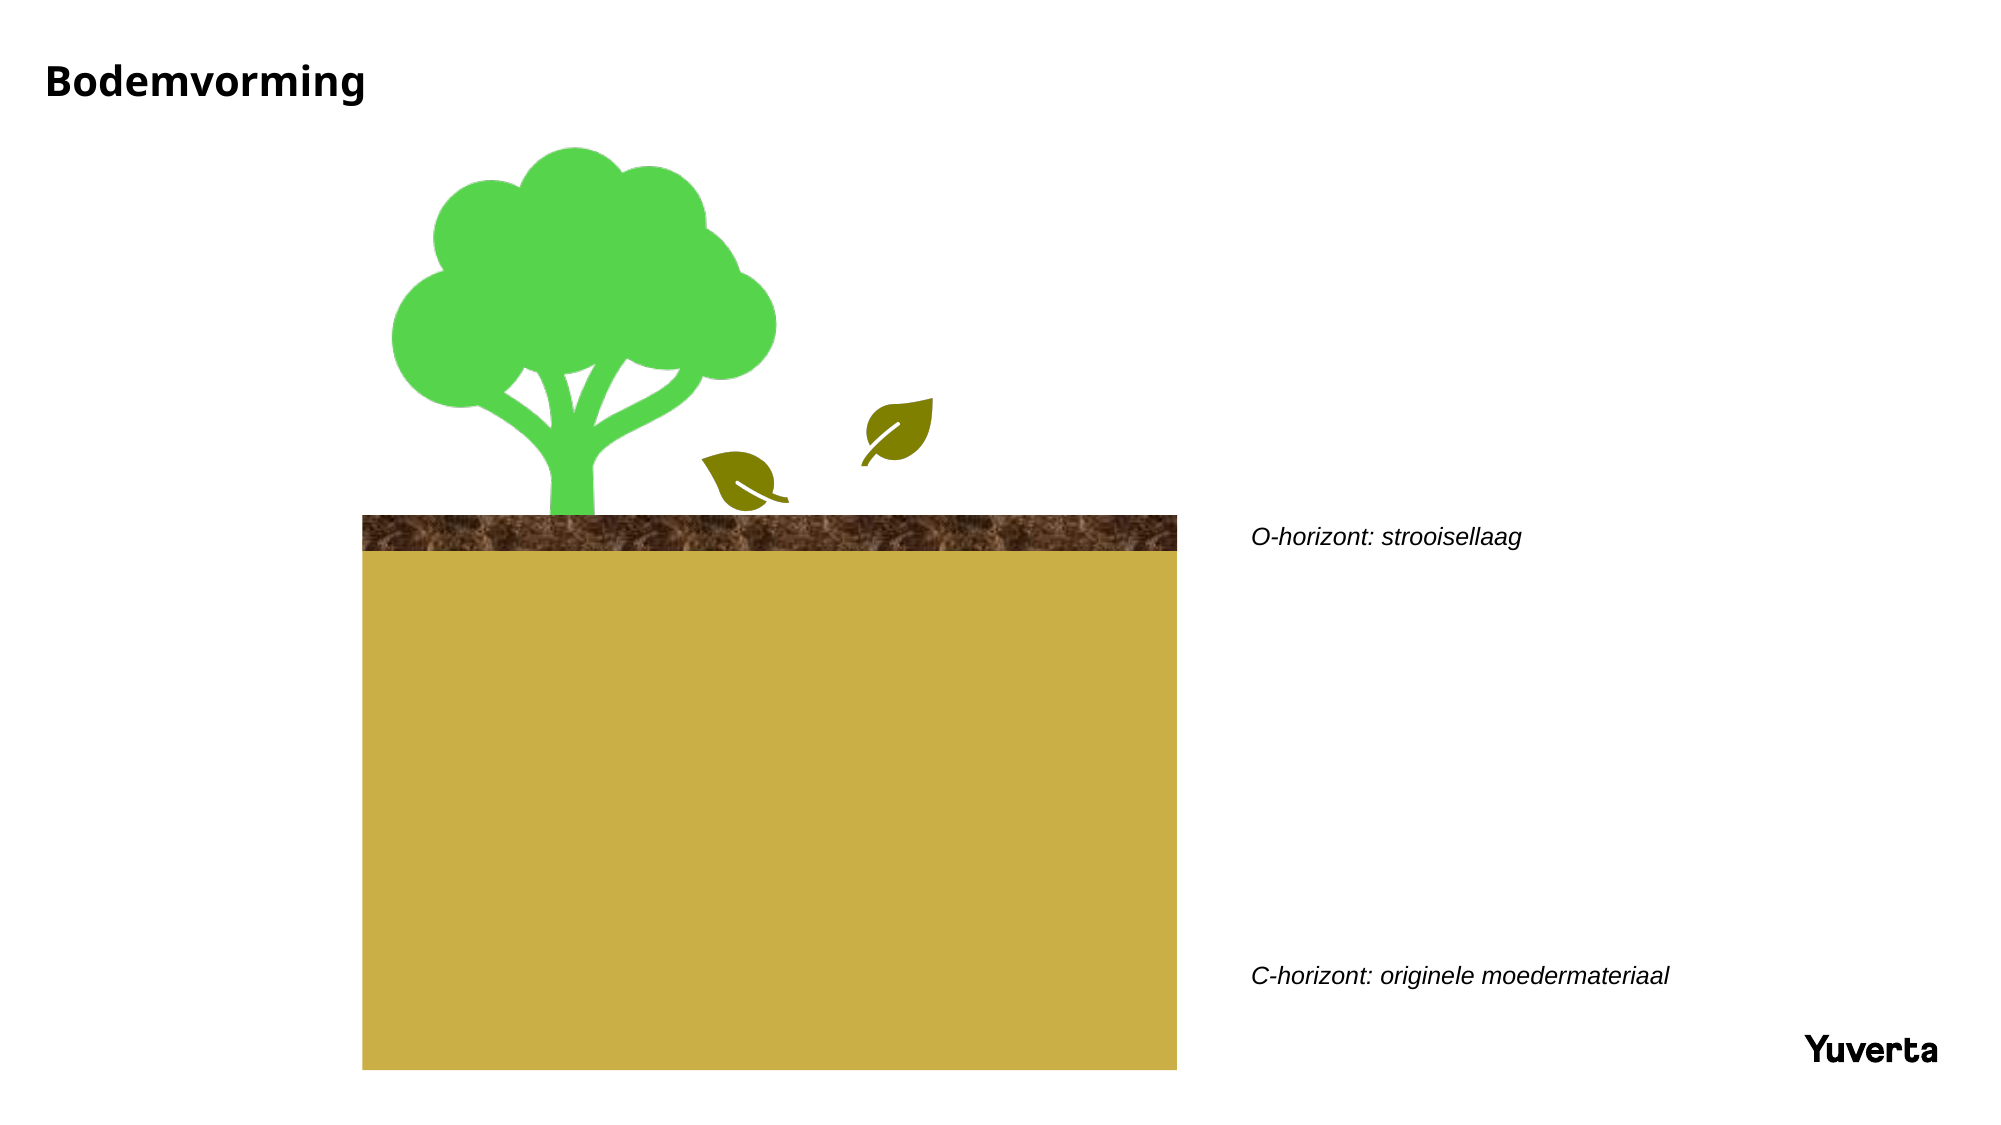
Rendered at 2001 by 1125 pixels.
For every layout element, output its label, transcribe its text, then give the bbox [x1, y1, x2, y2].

picture [362, 120, 806, 565]
text_box O-horizont: strooisellaag C-horizont: originele moedermateriaal [1236, 513, 1733, 997]
text_box Bodemvorming [44, 54, 1638, 126]
text_box [361, 552, 1178, 1071]
picture [849, 384, 945, 480]
text_box [806, 514, 1178, 552]
